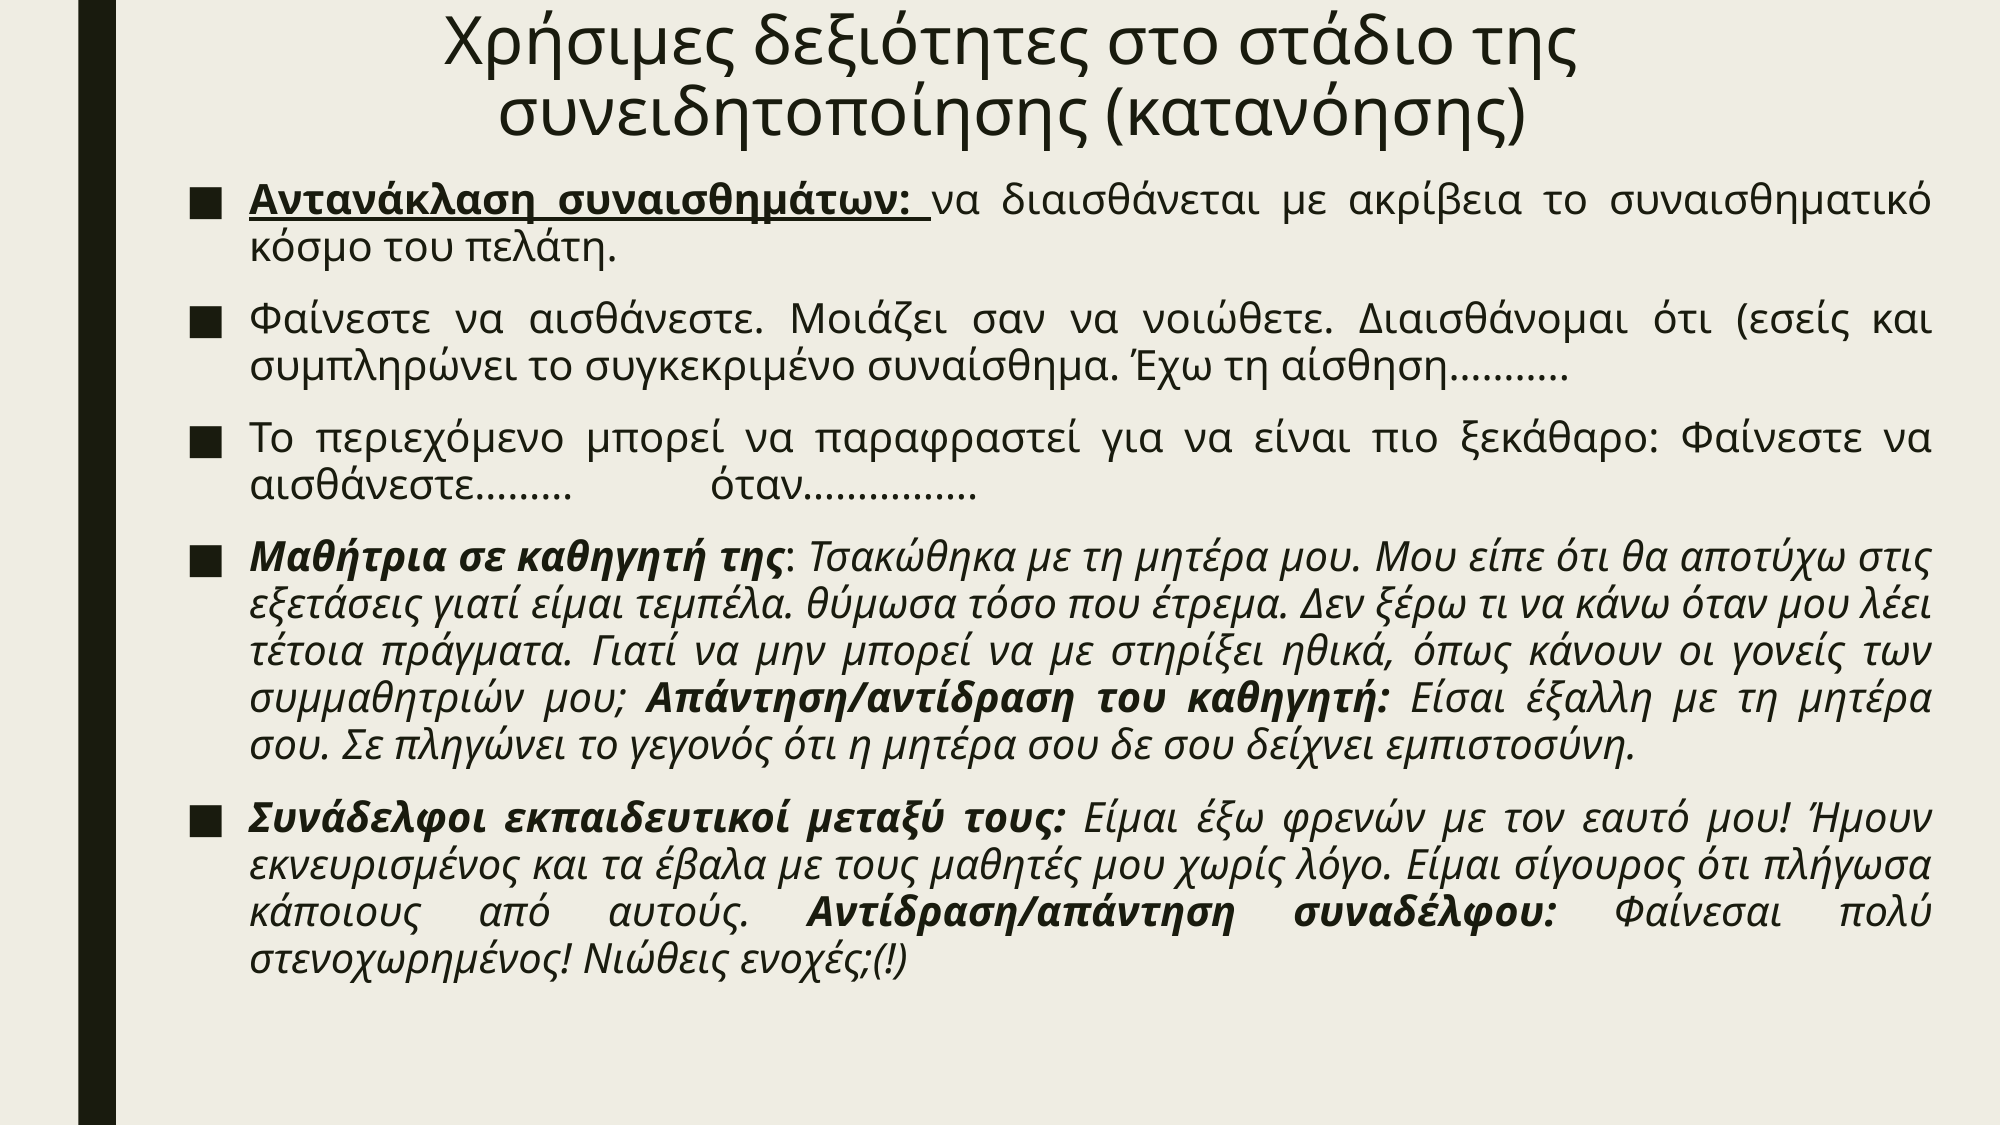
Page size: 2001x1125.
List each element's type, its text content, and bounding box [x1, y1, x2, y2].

title Χρήσιμες δεξιότητες στο στάδιο της συνειδητοποίησης (κατανόησης) [225, 0, 1800, 169]
list Αντανάκλαση συναισθημάτων: να διαισθάνεται με ακρίβεια το συναισθηματικό κόσμο του πελάτη. Φαίνεστε να αισθάνεστε. Μοιάζει σαν να νοιώθετε. Διαισθάνομαι ότι (εσείς και συμπληρώνει το συγκεκριμένο συναίσθημα. Έχω τη αίσθηση……….. Το περιεχόμενο μπορεί να παραφραστεί για να είναι πιο ξεκάθαρο: Φαίνεστε να αισθάνεστε……… όταν……………. Μαθήτρια σε καθηγητή της: Τσακώθηκα με τη μητέρα μου. Μου είπε ότι θα αποτύχω στις εξετάσεις γιατί είμαι τε­μπέλα. θύμωσα τόσο που έτρεμα. Δεν ξέρω τι να κάνω όταν μου λέει τέτοια πράγ­ματα. Γιατί να μην μπορεί να με στηρίξει ηθικά, όπως κάνουν οι γονείς των συμμα­θητριών μου; Απάντηση/αντίδραση του καθηγητή: Είσαι έξαλλη με τη μητέρα σου. Σε πληγώνει το γεγονός ότι η μητέρα σου δε σου δείχνει εμπιστοσύνη. Συνάδελφοι εκπαιδευτικοί μεταξύ τους: Είμαι έξω φρενών με τον εαυτό μου! Ήμουν εκνευρισμένος και τα έβαλα με τους μαθητές μου χωρίς λόγο. Είμαι σίγουρος ότι πλήγωσα κάποιους από αυτούς. Αντίδραση/απάντηση συναδέλφου: Φαίνεσαι πολύ στενοχωρημένος! Νιώθεις ενοχές;(!) [171, 169, 1948, 1029]
